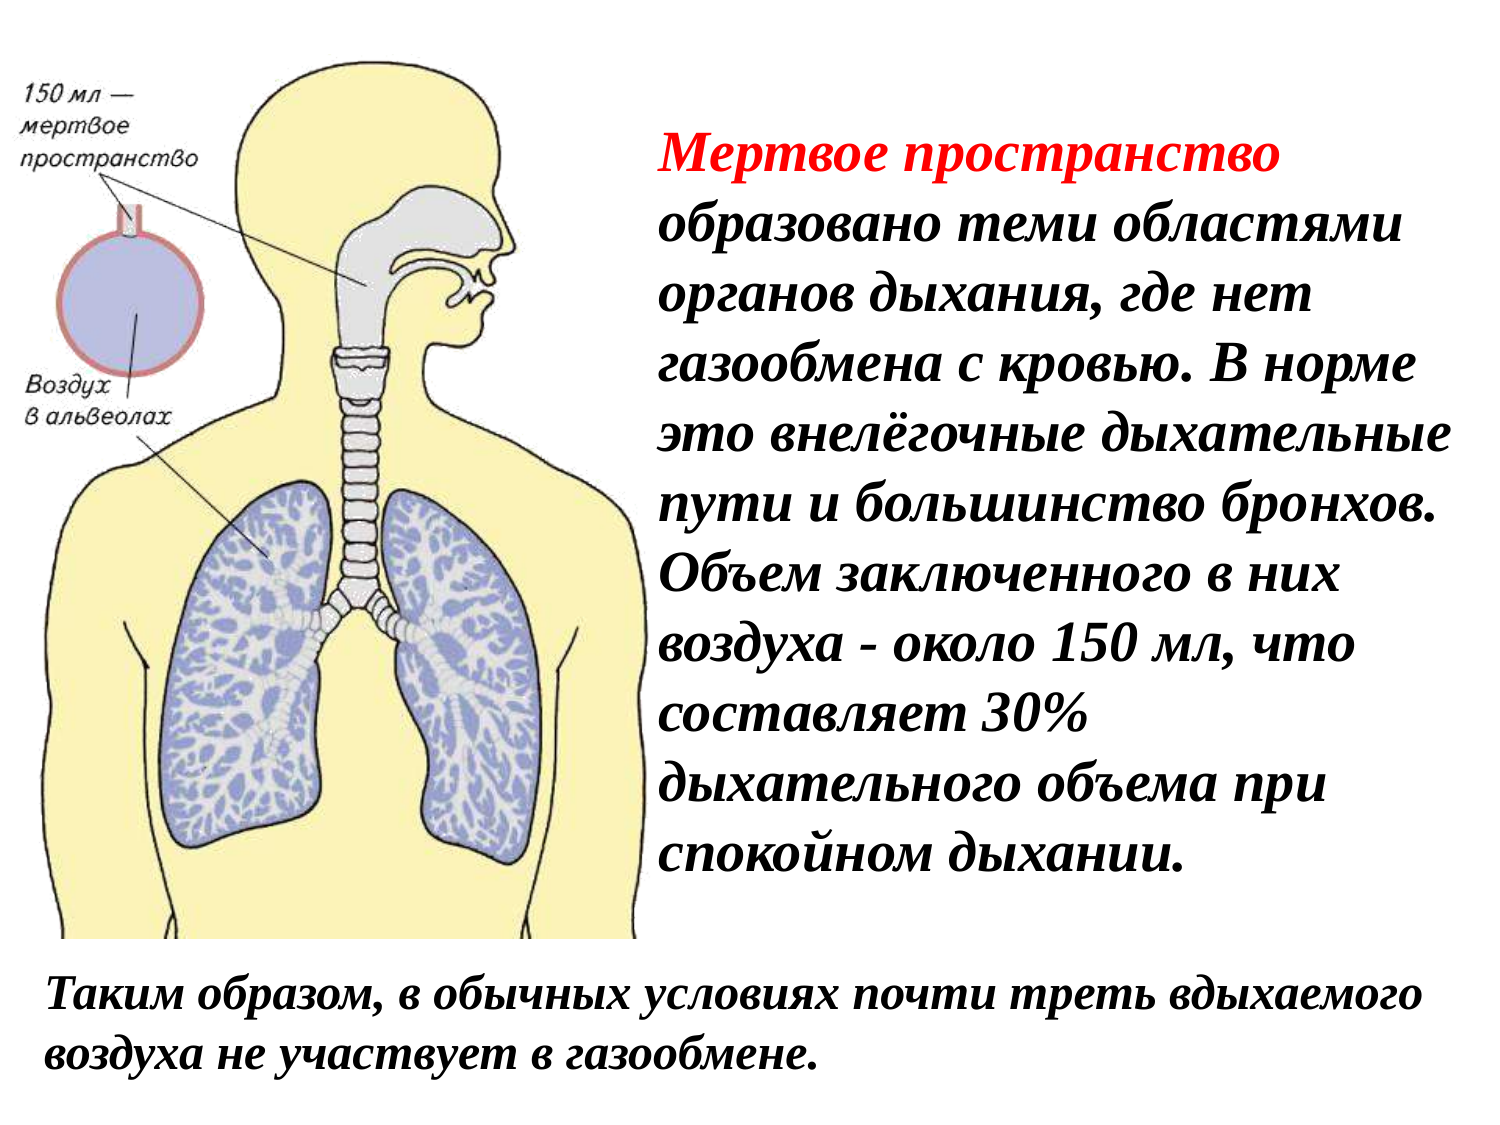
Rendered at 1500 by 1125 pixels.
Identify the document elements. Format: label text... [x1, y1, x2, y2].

picture [0, 54, 666, 940]
text_box Таким образом, в обычных условиях почти треть вдыхаемого воздуха не участвует в газообмене. [29, 952, 1500, 1087]
text_box Мертвое пространство образовано теми областями органов дыхания, где нет газообмена с кровью. В норме это внелёгочные дыхательные пути и большинство бронхов. Объем заключенного в них воздуха - около 150 мл, что составляет 30% дыхательного объема при спокойном дыхании. [669, 105, 1471, 890]
